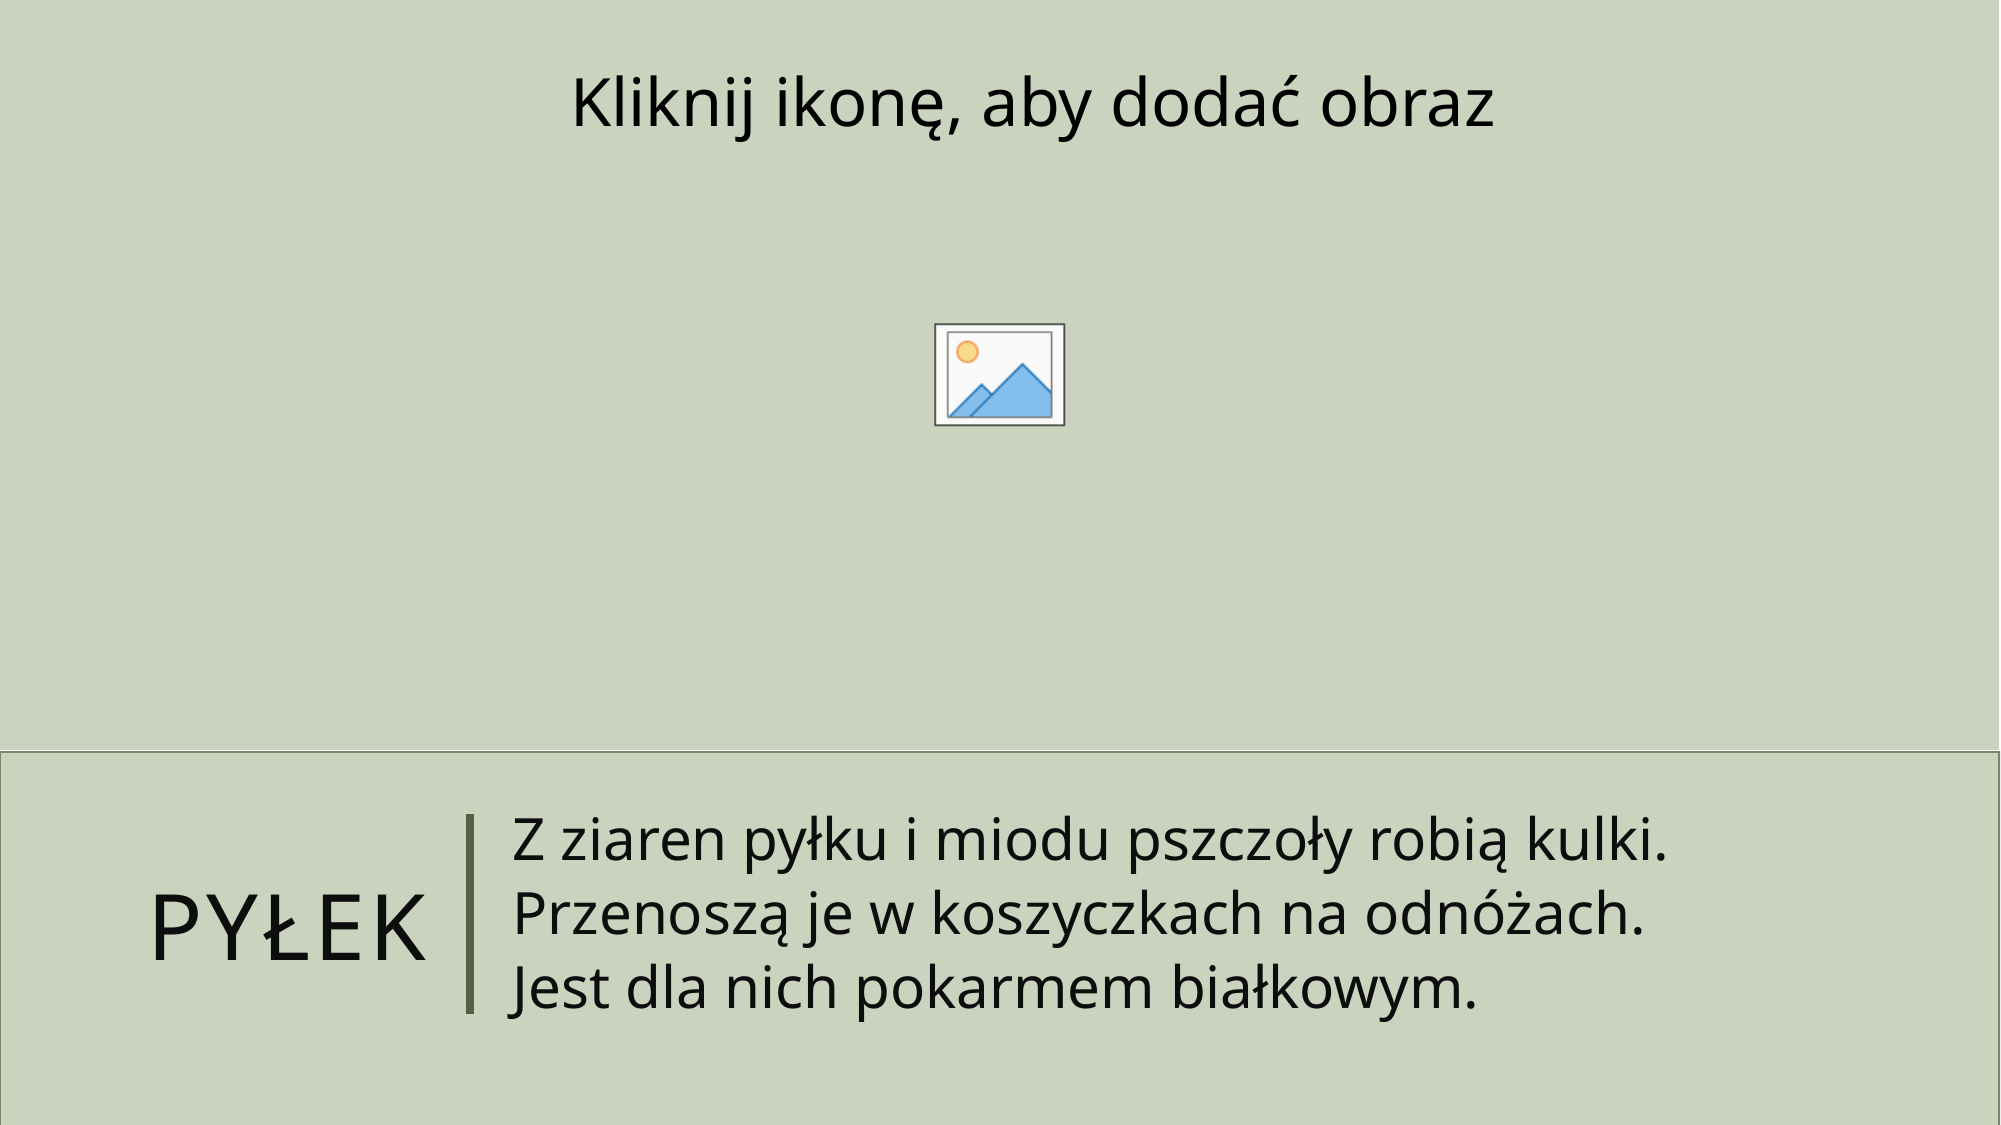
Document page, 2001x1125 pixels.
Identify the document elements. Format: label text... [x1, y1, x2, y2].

list Z ziaren pyłku i miodu pszczoły robią kulki. Przenoszą je w koszyczkach na odnóżach. Jest dla nich pokarmem białkowym. [497, 768, 1983, 1054]
picture [0, 0, 2000, 751]
title Pyłek [17, 813, 443, 1054]
